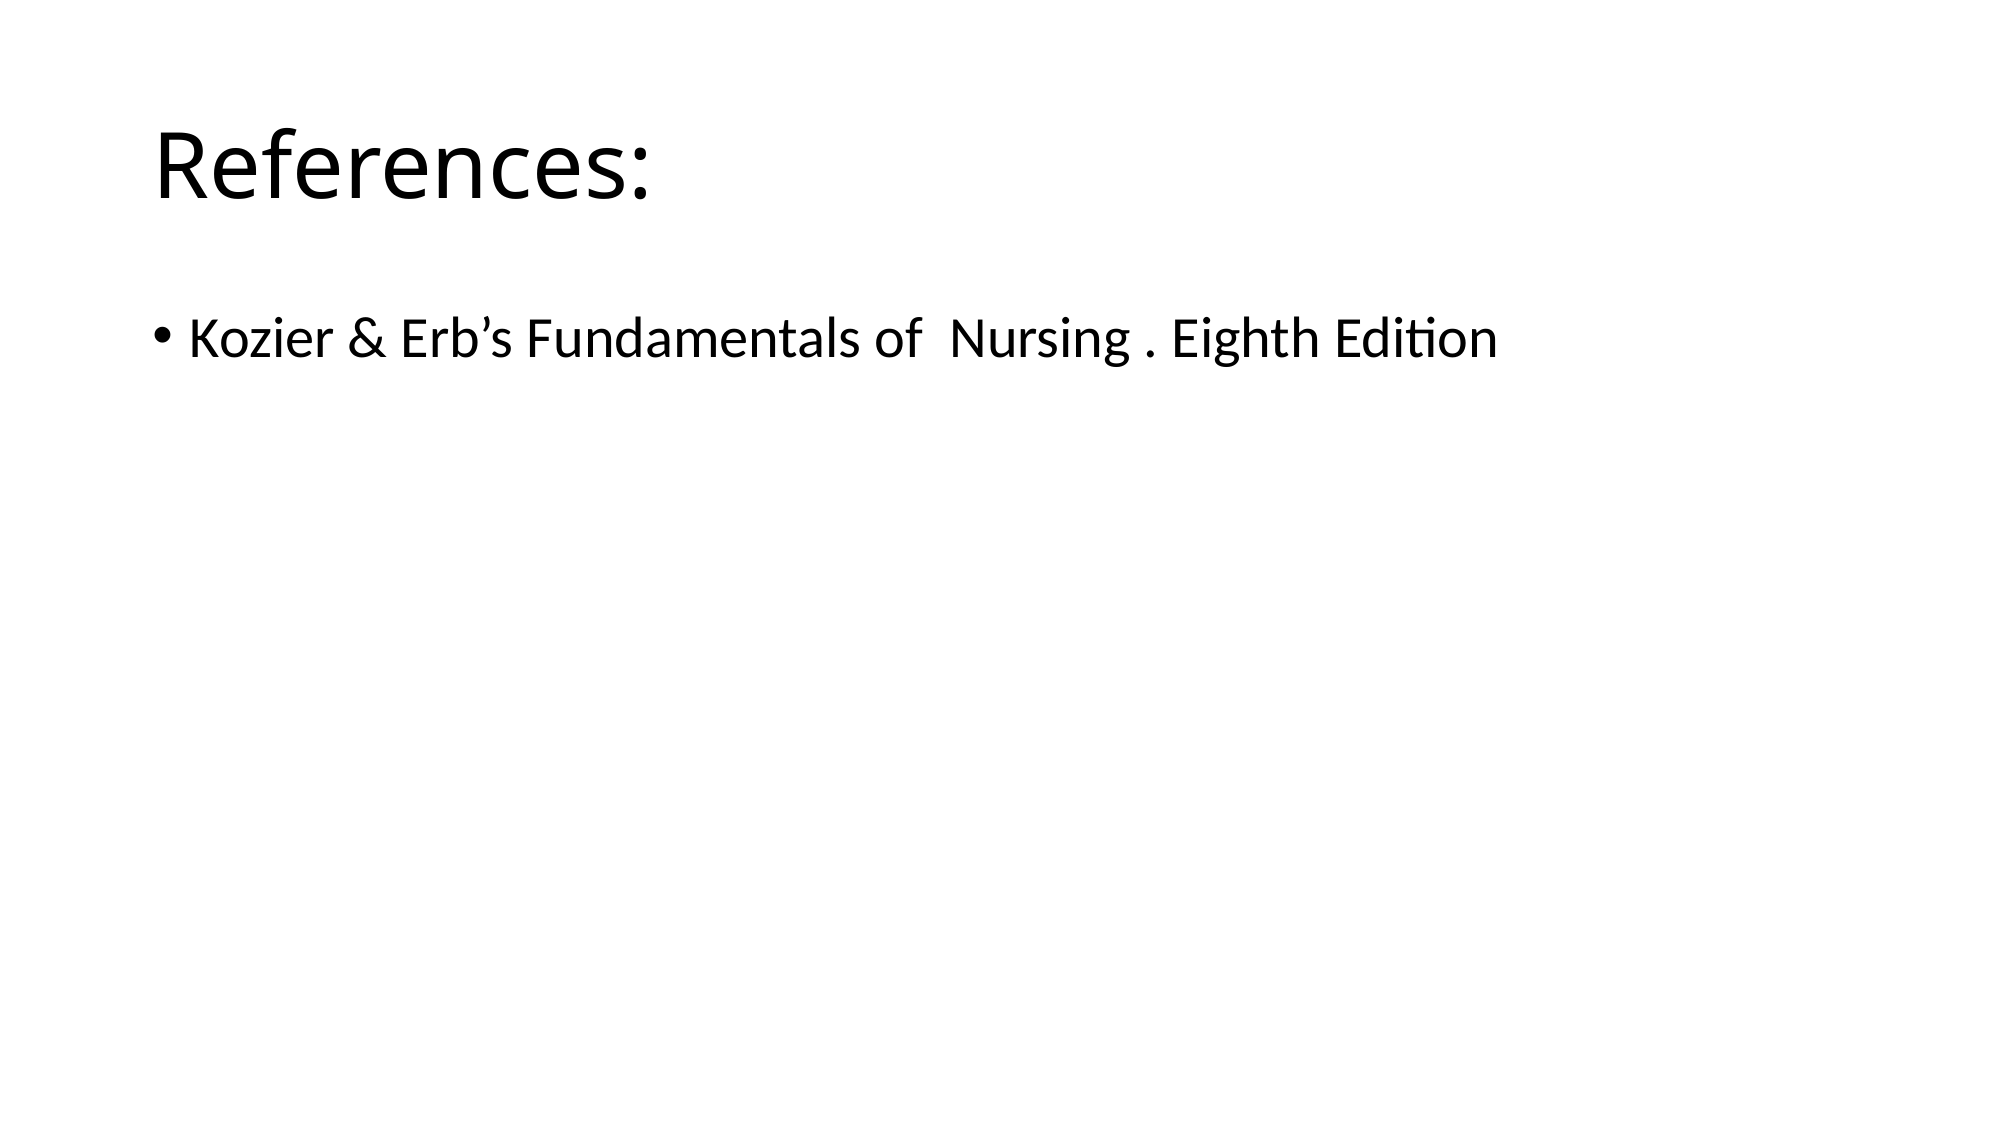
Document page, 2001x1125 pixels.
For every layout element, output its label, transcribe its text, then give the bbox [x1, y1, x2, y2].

title References: [137, 59, 1863, 278]
list Kozier & Erb’s Fundamentals of Nursing . Eighth Edition [137, 299, 1863, 1014]
